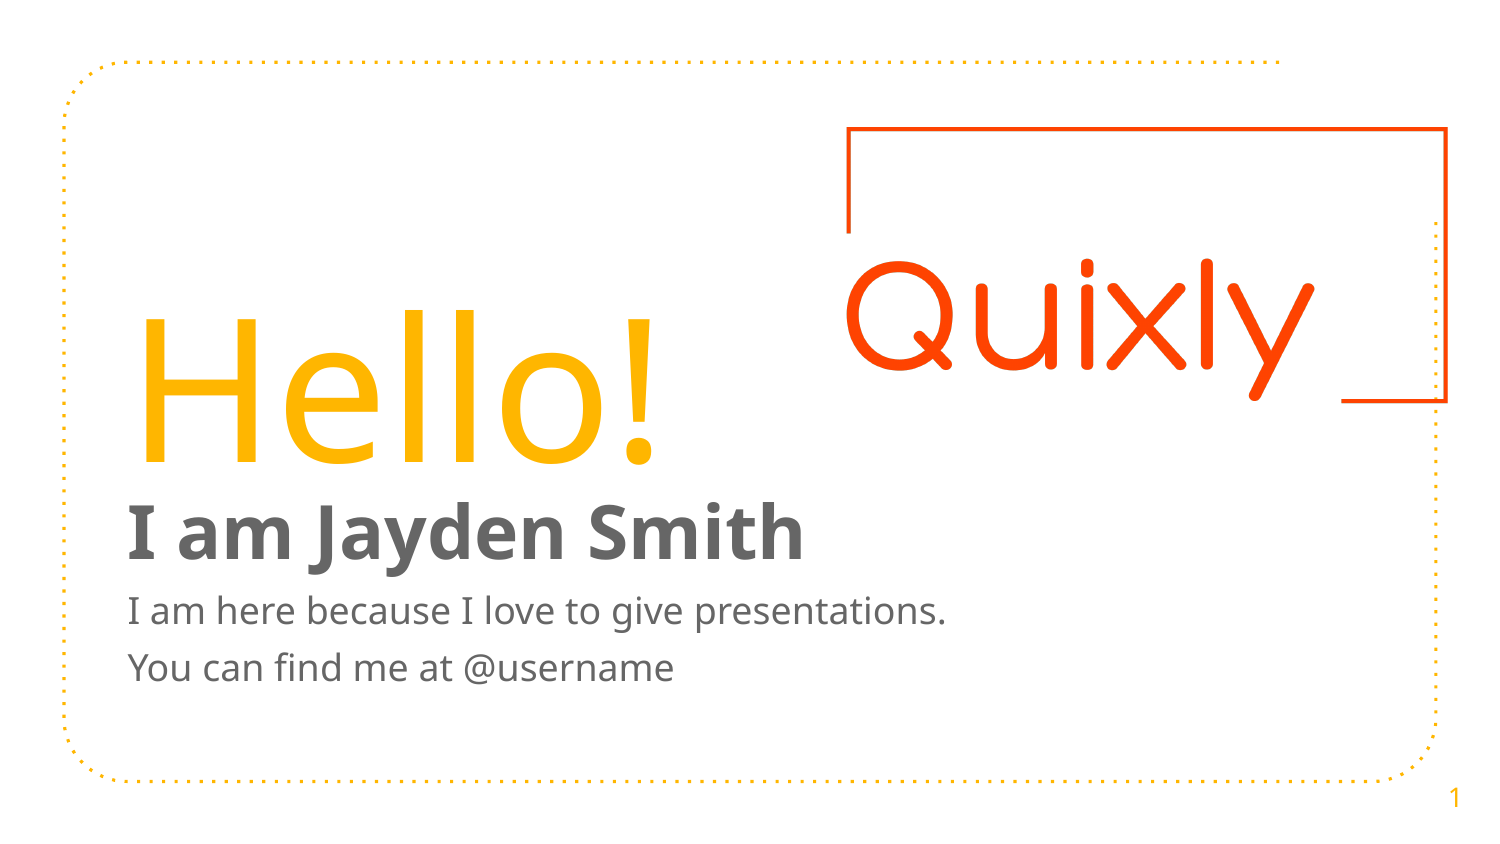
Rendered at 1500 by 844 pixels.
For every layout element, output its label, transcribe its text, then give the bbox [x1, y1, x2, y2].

title Hello! [112, 247, 786, 438]
slide_number 1 [1411, 753, 1500, 844]
picture [791, 0, 1500, 531]
subtitle I am Jayden Smith I am here because I love to give presentations. You can find me at @username [112, 469, 1195, 786]
